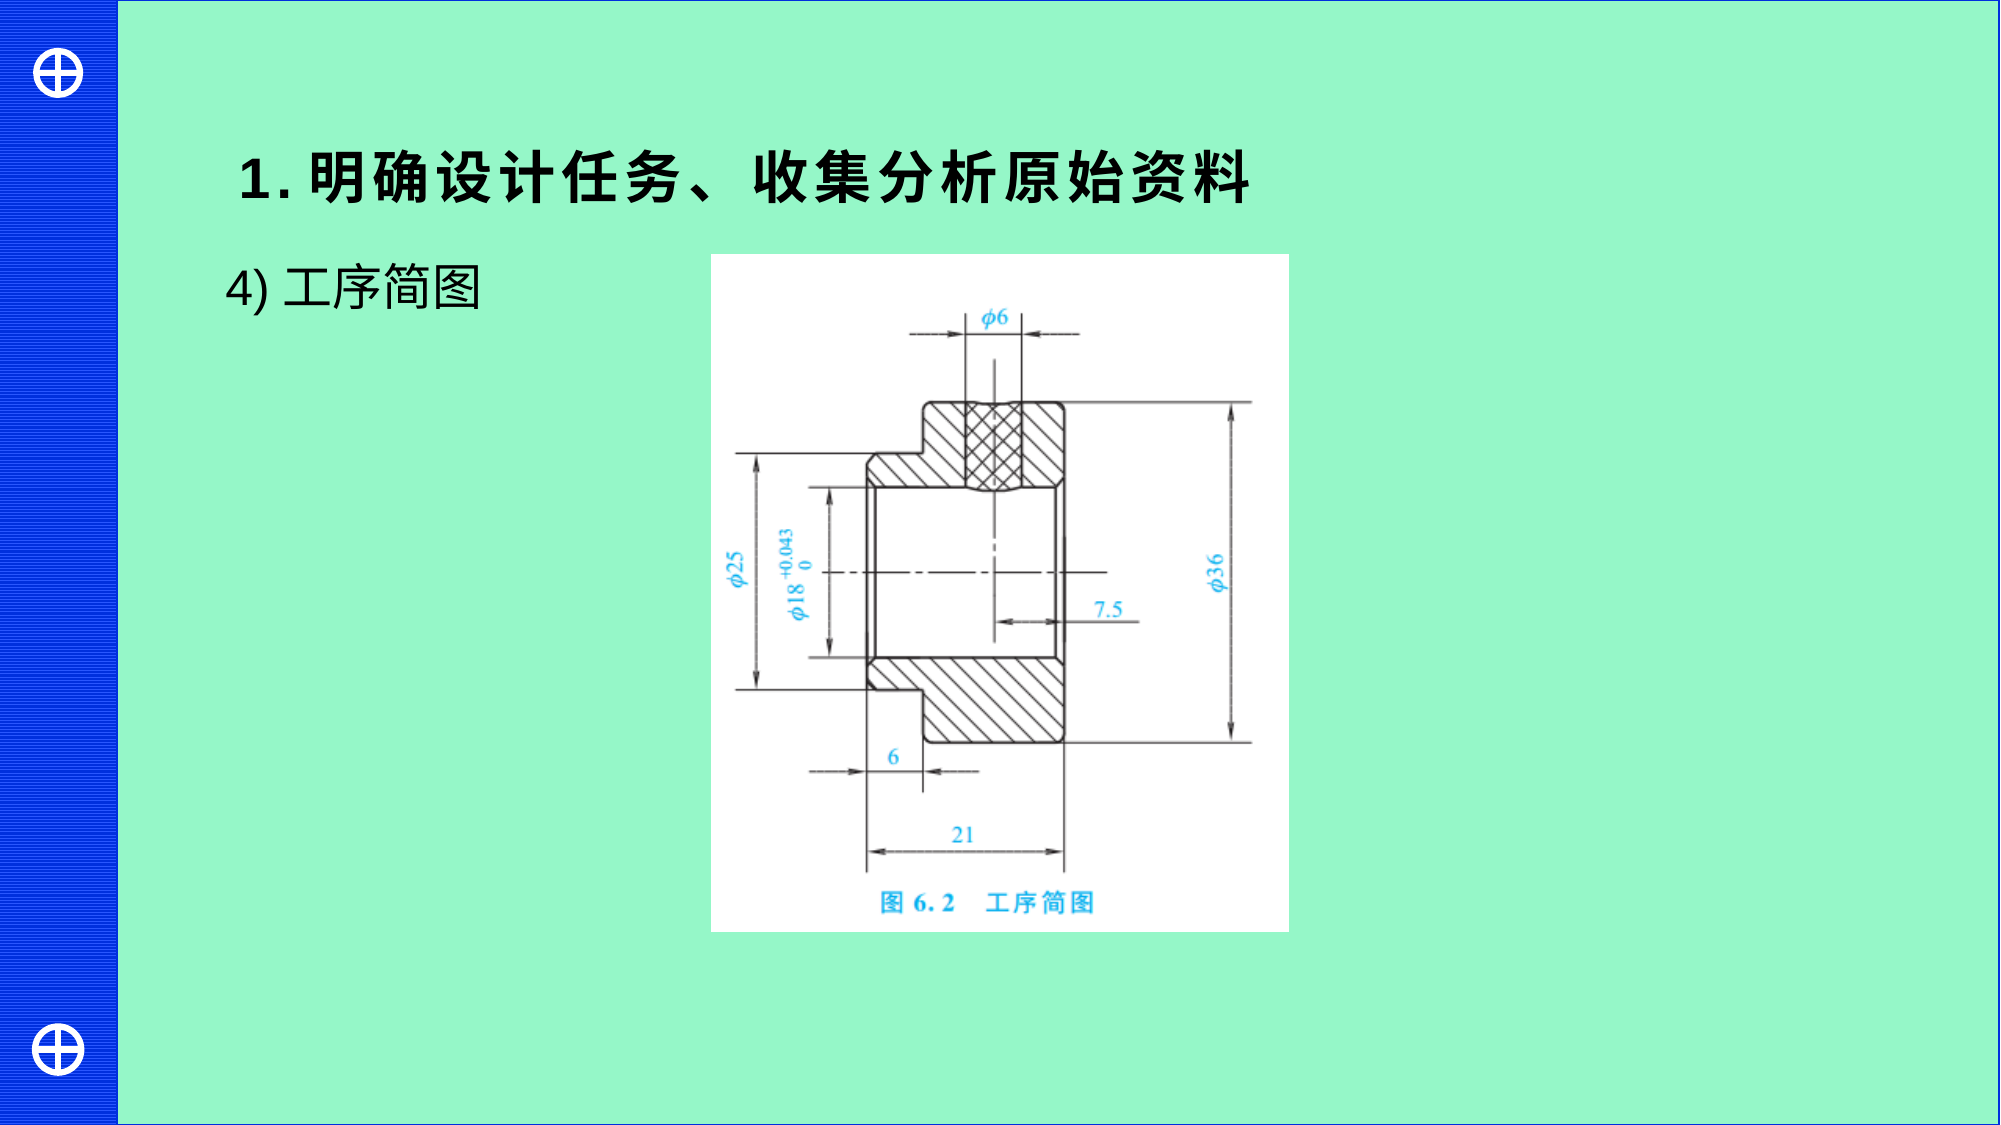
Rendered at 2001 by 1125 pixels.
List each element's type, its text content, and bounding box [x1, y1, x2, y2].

picture [711, 254, 1289, 932]
text_box 1.明确设计任务、收集分析原始资料 [135, 96, 1423, 218]
text_box 4)工序简图 [135, 217, 1137, 413]
